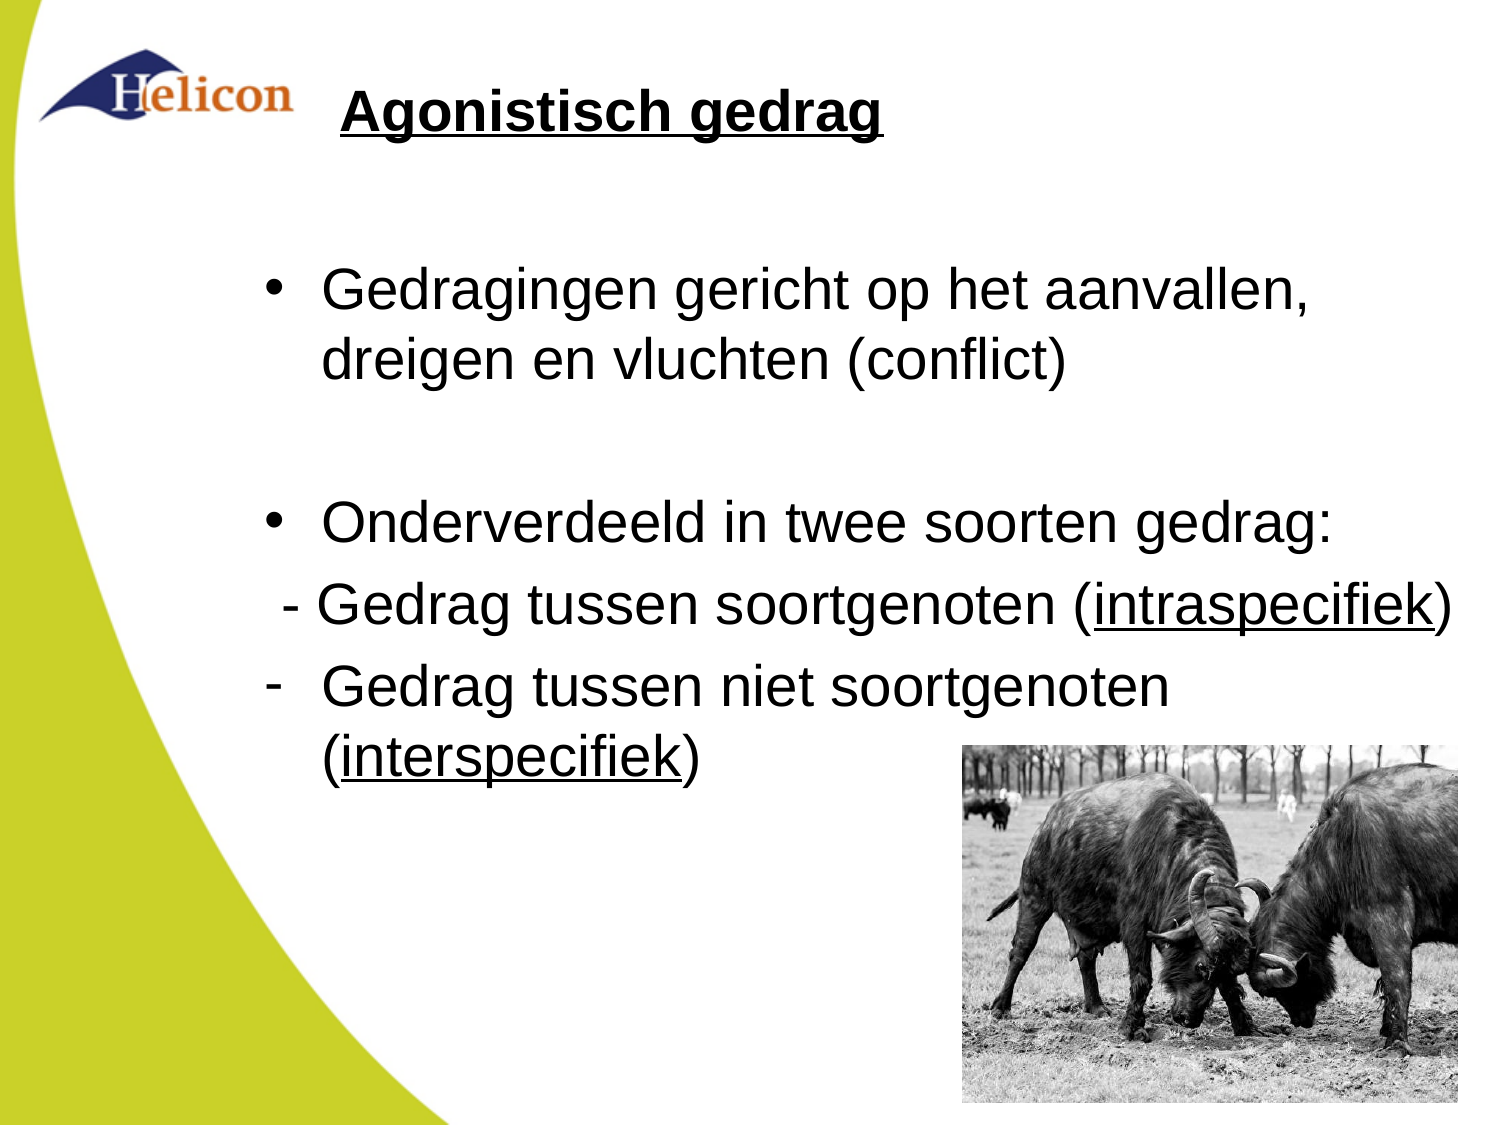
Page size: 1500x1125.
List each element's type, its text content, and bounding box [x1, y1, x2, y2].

title Agonistisch gedrag [324, 54, 1415, 161]
picture [0, 0, 1500, 1125]
list Gedragingen gericht op het aanvallen, dreigen en vluchten (conflict) Onderverdeeld in twee soorten gedrag: - Gedrag tussen soortgenoten (intraspecifiek) Gedrag tussen niet soortgenoten (interspecifiek) [249, 243, 1500, 919]
